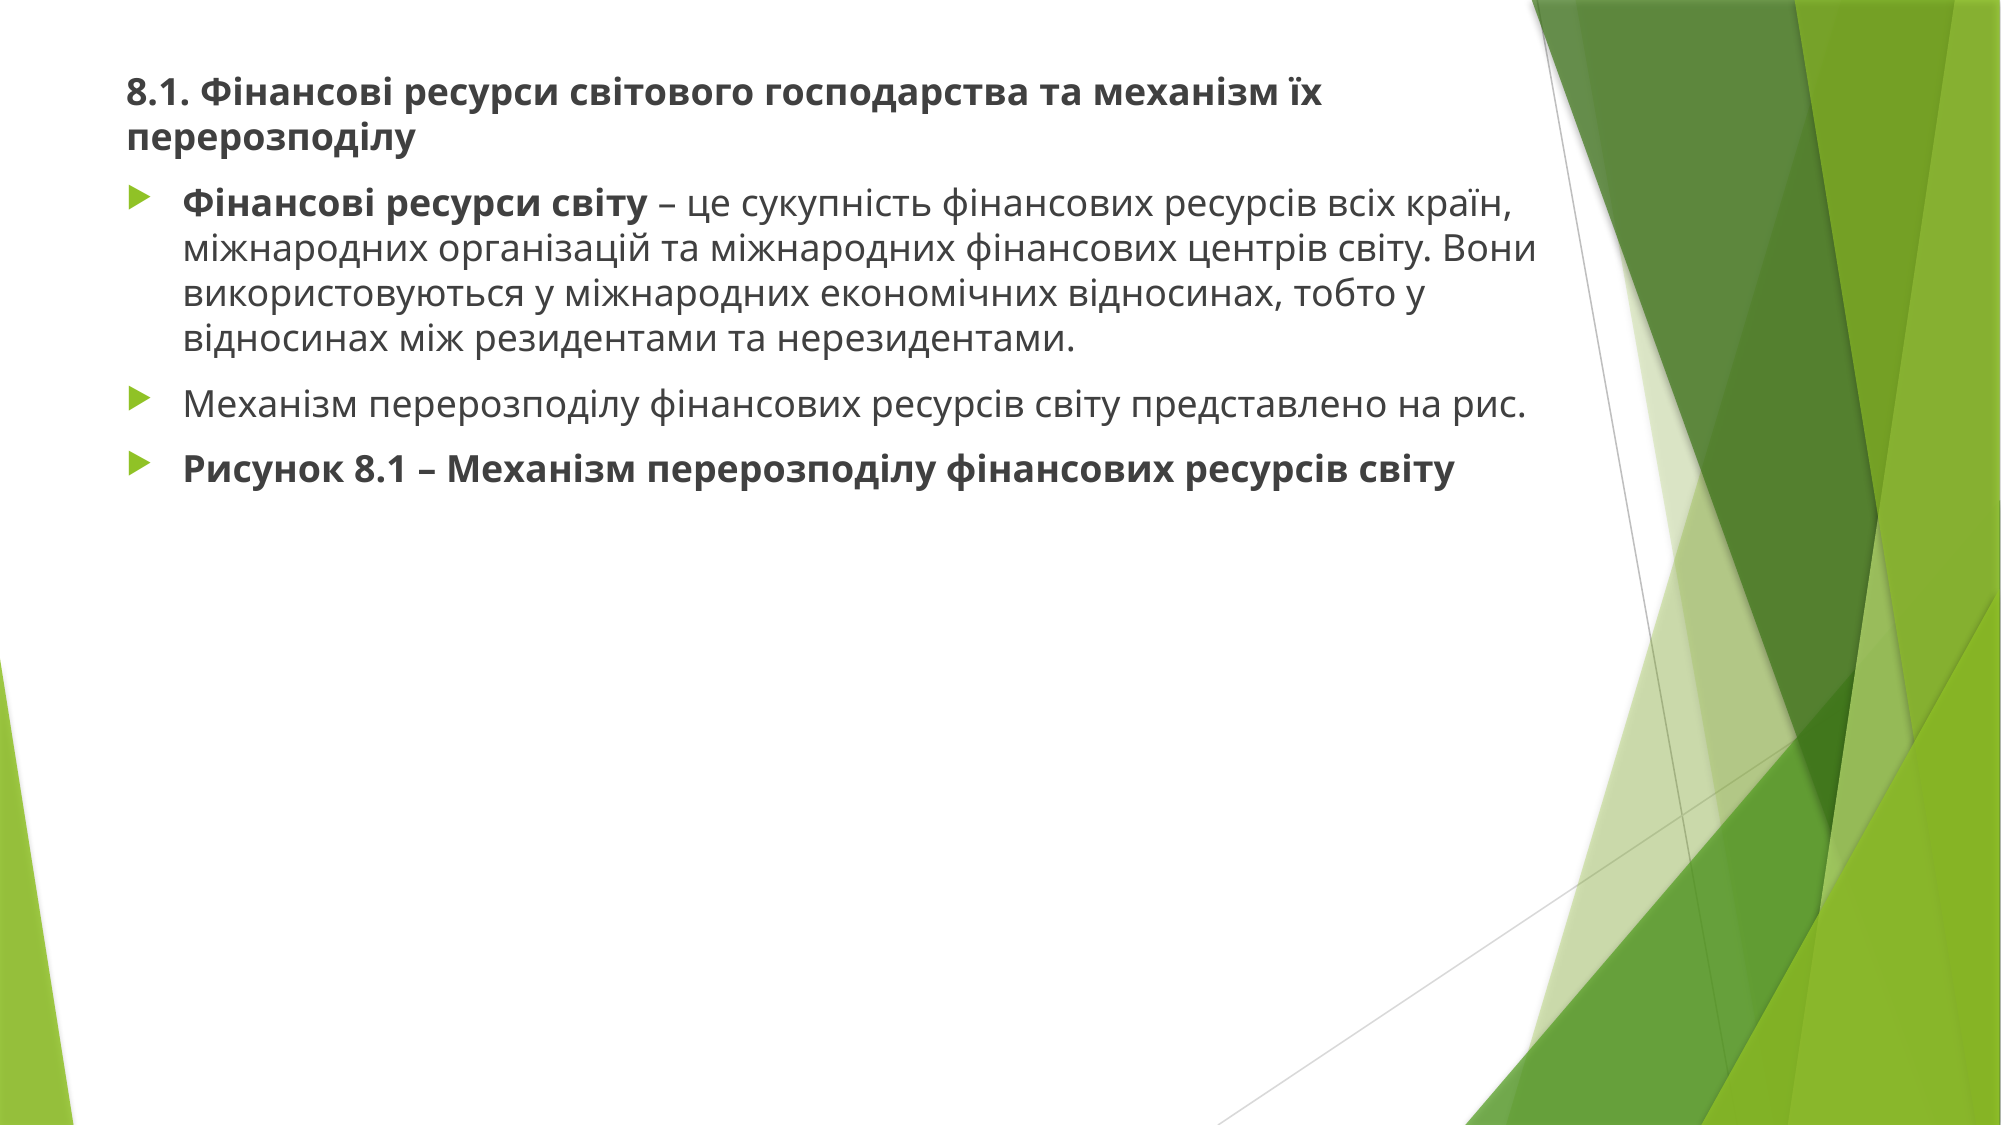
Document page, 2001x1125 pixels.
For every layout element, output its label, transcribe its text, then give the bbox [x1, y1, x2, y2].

list 8.1. Фінансові ресурси світового господарства та механізм їх перерозподілу Фінансові ресурси світу – це сукупність фінансових ресурсів всіх країн, міжнародних організацій та міжнародних фінансових центрів світу. Вони використовуються у міжнародних економічних відносинах, тобто у відносинах між резидентами та нерезидентами. Механізм перерозподілу фінансових ресурсів світу представлено на рис. Рисунок 8.1 – Механізм перерозподілу фінансових ресурсів світу [111, 60, 1570, 1057]
